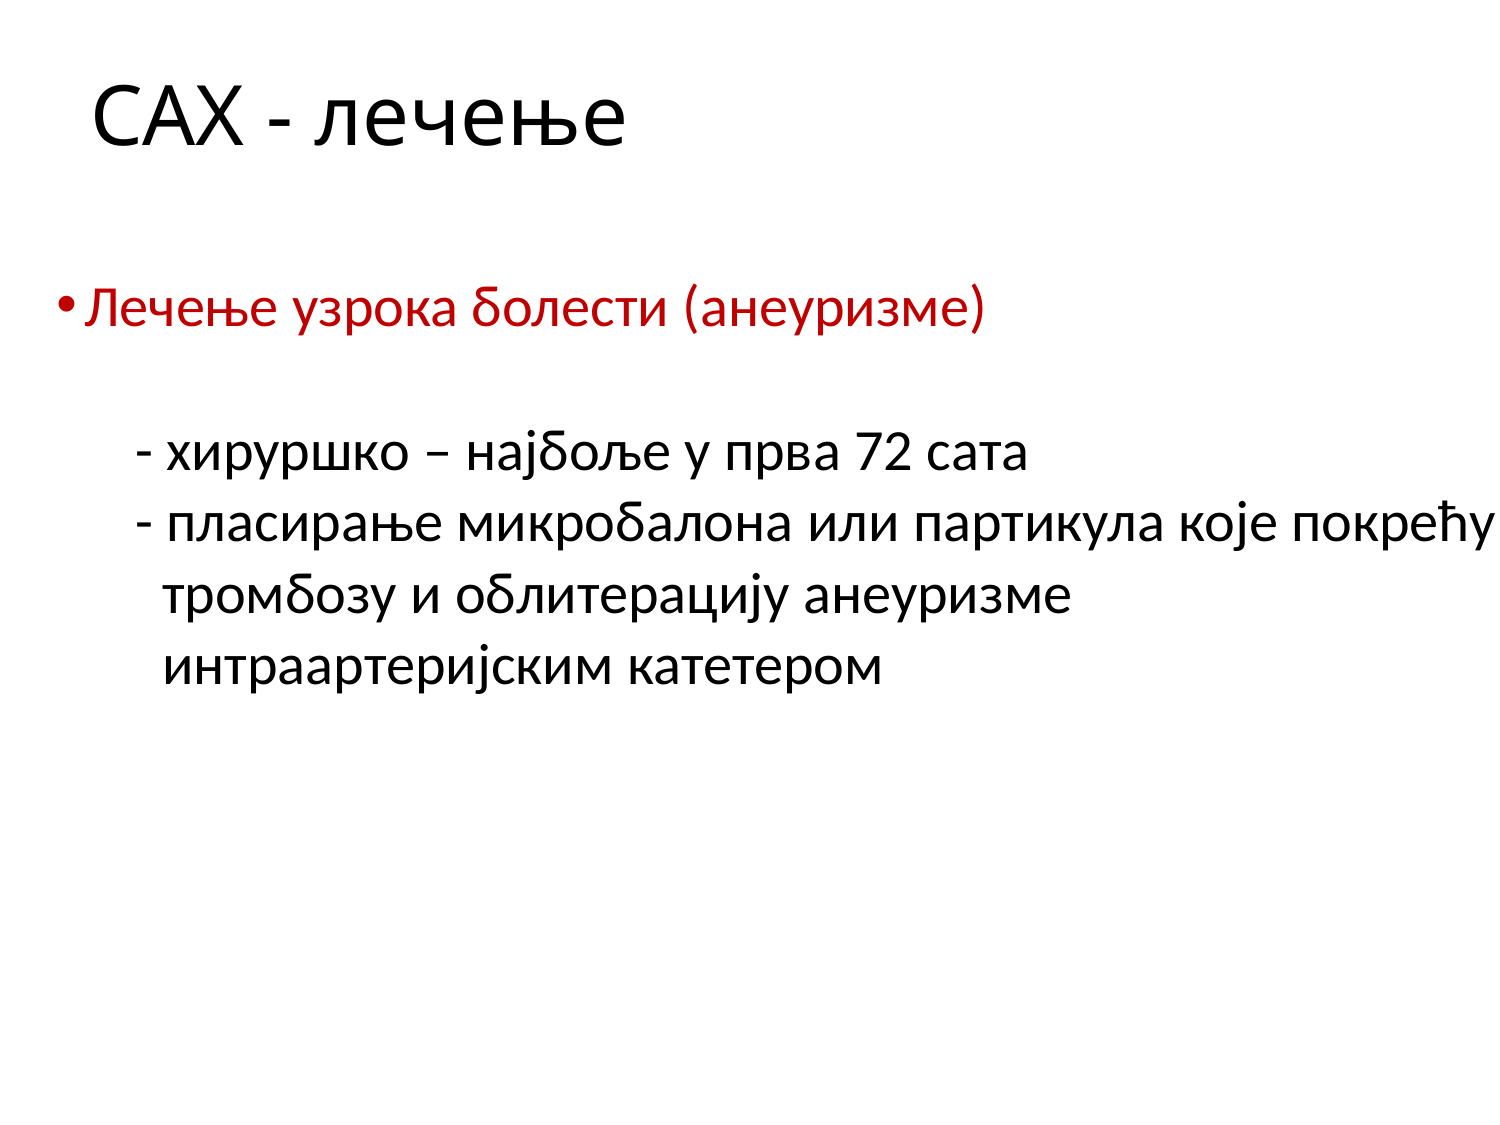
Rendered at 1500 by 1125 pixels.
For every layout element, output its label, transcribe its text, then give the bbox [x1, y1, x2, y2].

list Лечење узрока болести (анеуризме) - хируршко – најбоље у прва 72 сата - пласирање микробалона или партикула које покрећу тромбозу и облитерацију анеуризме интраартеријским катетером [41, 274, 1500, 1125]
title САХ - лечење [75, 40, 1451, 197]
